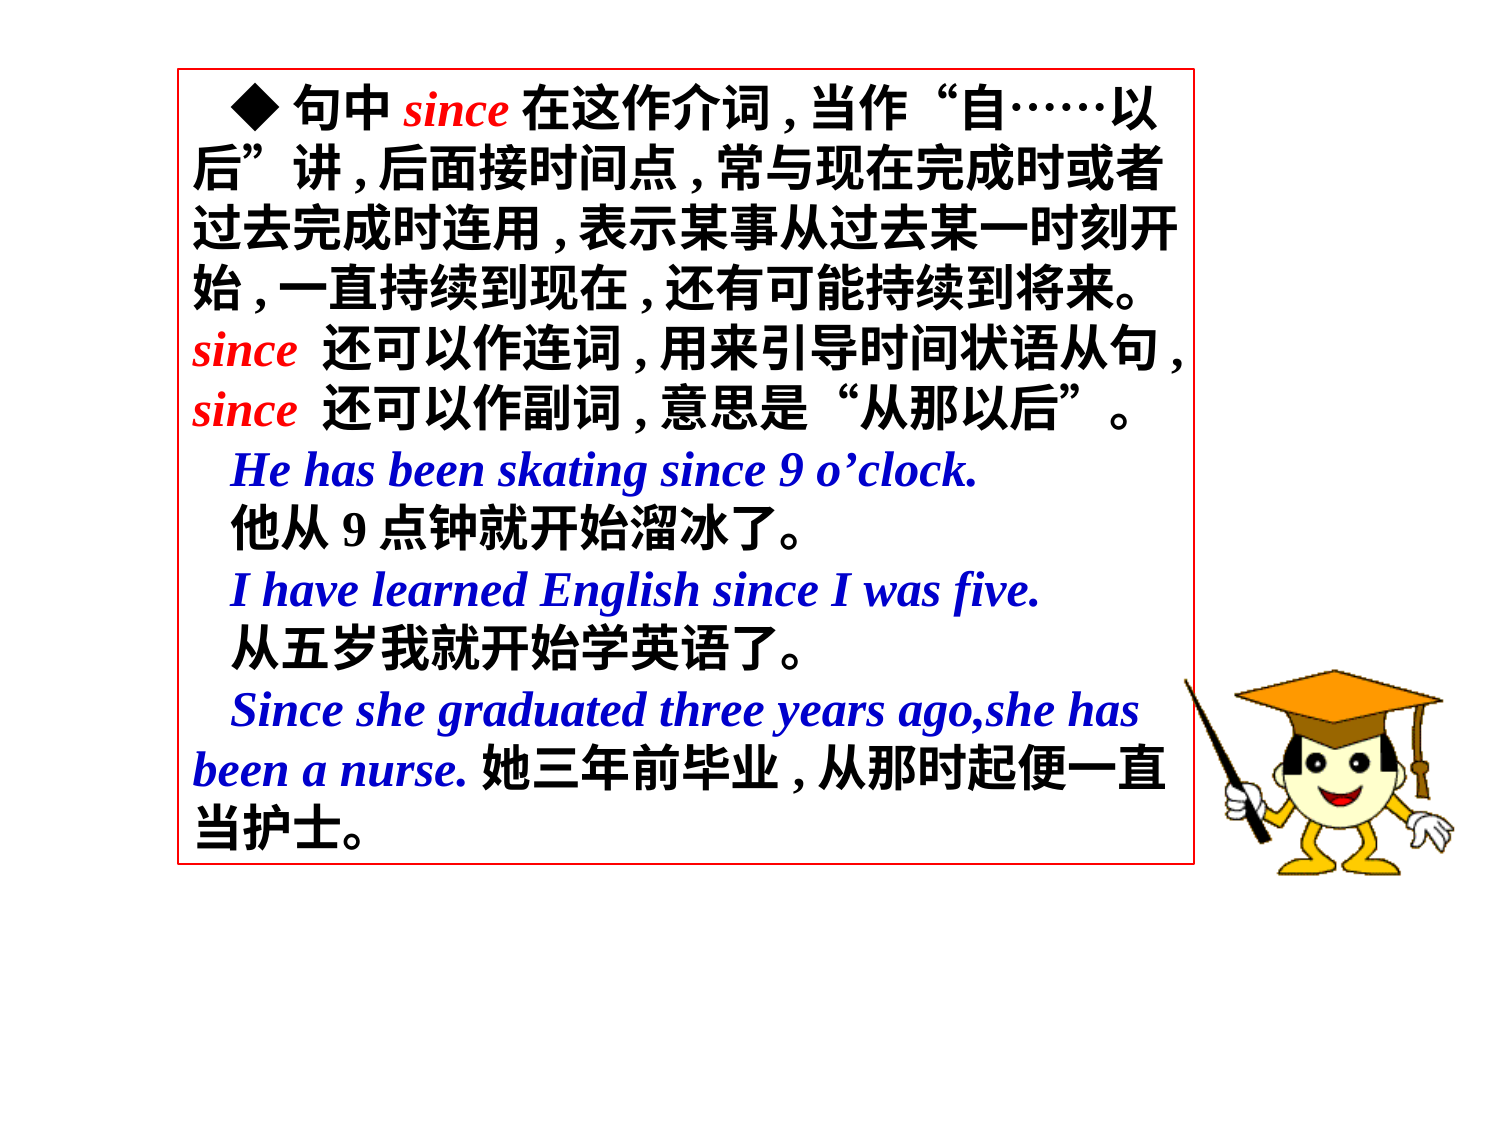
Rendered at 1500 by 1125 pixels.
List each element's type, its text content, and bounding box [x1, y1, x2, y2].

text_box ◆句中since在这作介词,当作“自……以后”讲,后面接时间点,常与现在完成时或者过去完成时连用,表示某事从过去某一时刻开始,一直持续到现在,还有可能持续到将来。since 还可以作连词,用来引导时间状语从句,since 还可以作副词,意思是“从那以后”。 He has been skating since 9 o’clock. 他从9点钟就开始溜冰了。 I have learned English since I was five. 从五岁我就开始学英语了。 Since she graduated three years ago,she has been a nurse.她三年前毕业,从那时起便一直当护士。 [177, 69, 1195, 864]
picture [1164, 654, 1478, 890]
